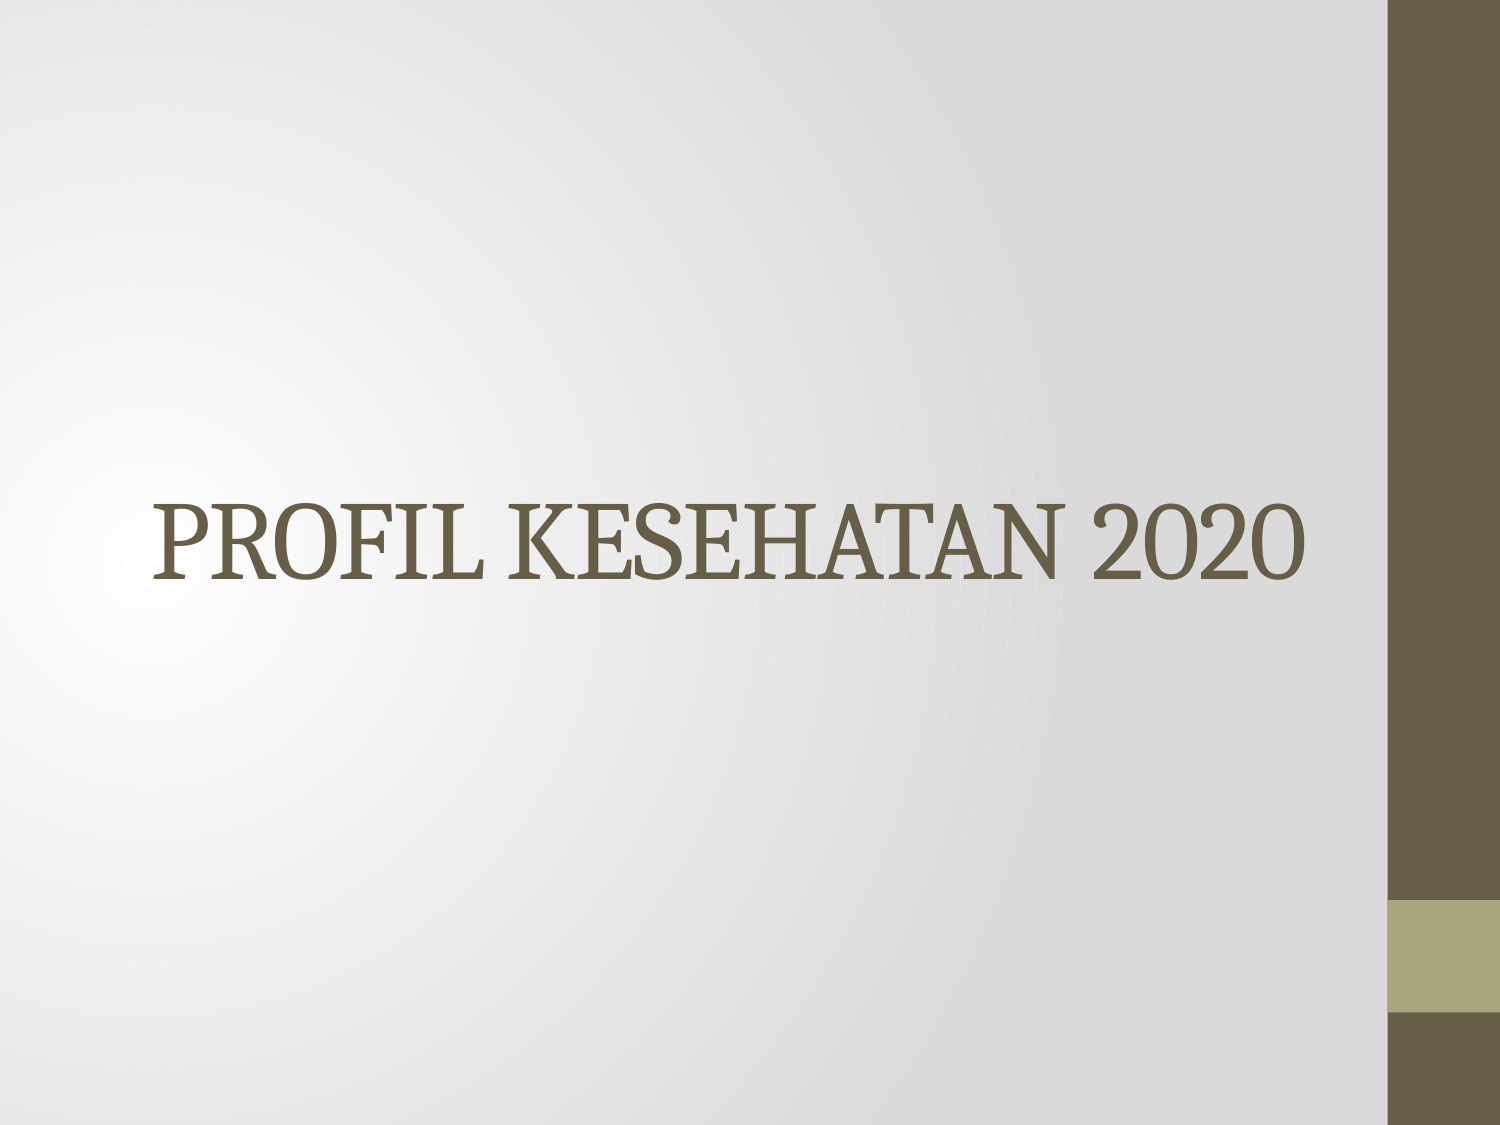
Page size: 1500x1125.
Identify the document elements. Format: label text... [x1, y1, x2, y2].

title PROFIL KESEHATAN 2020 [135, 184, 1374, 610]
